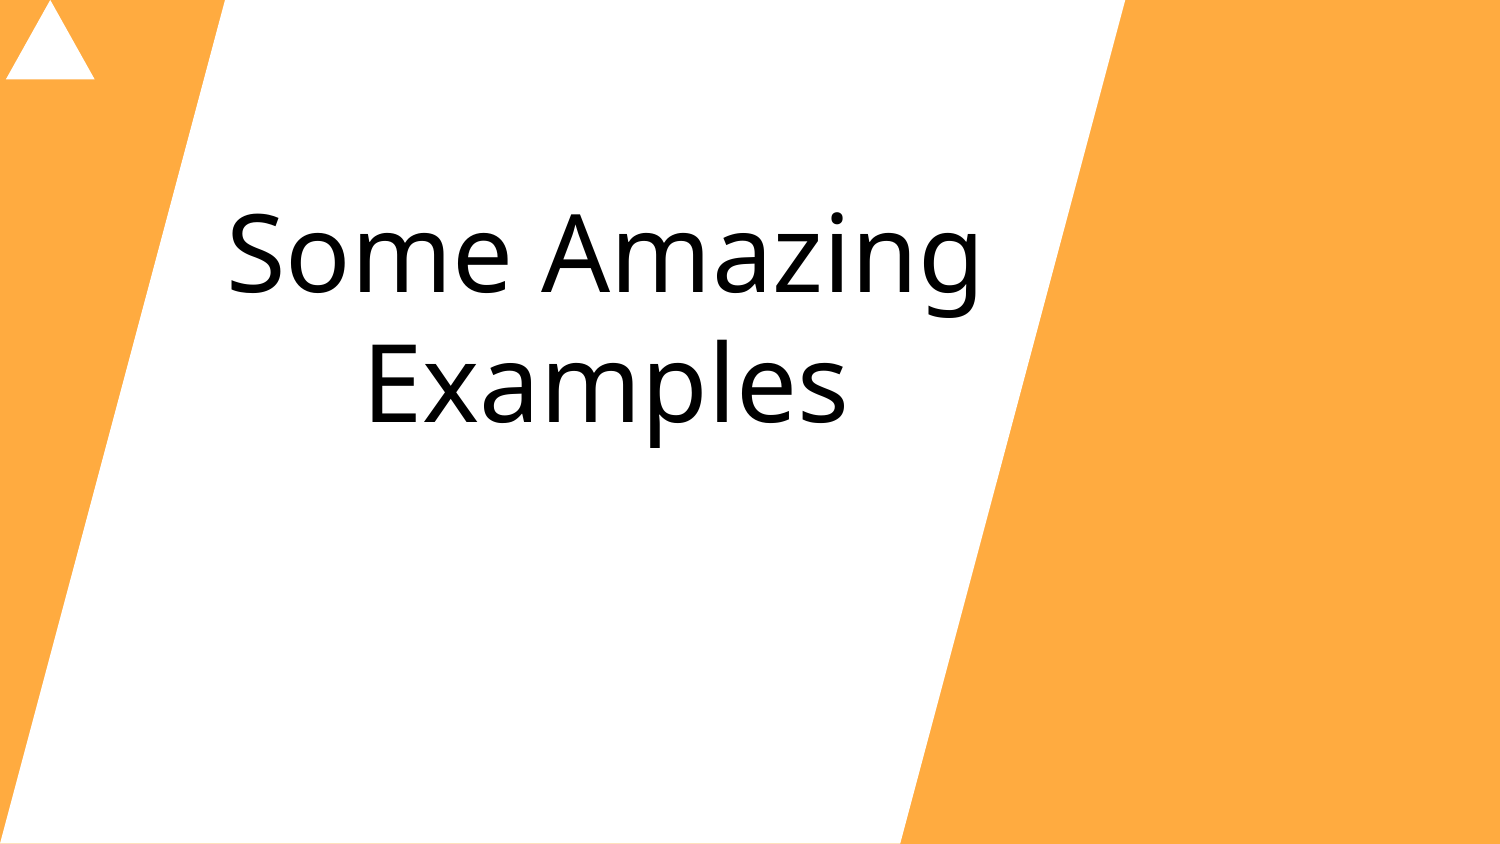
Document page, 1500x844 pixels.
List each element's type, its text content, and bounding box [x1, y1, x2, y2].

title Some Amazing Examples [51, 45, 1161, 459]
